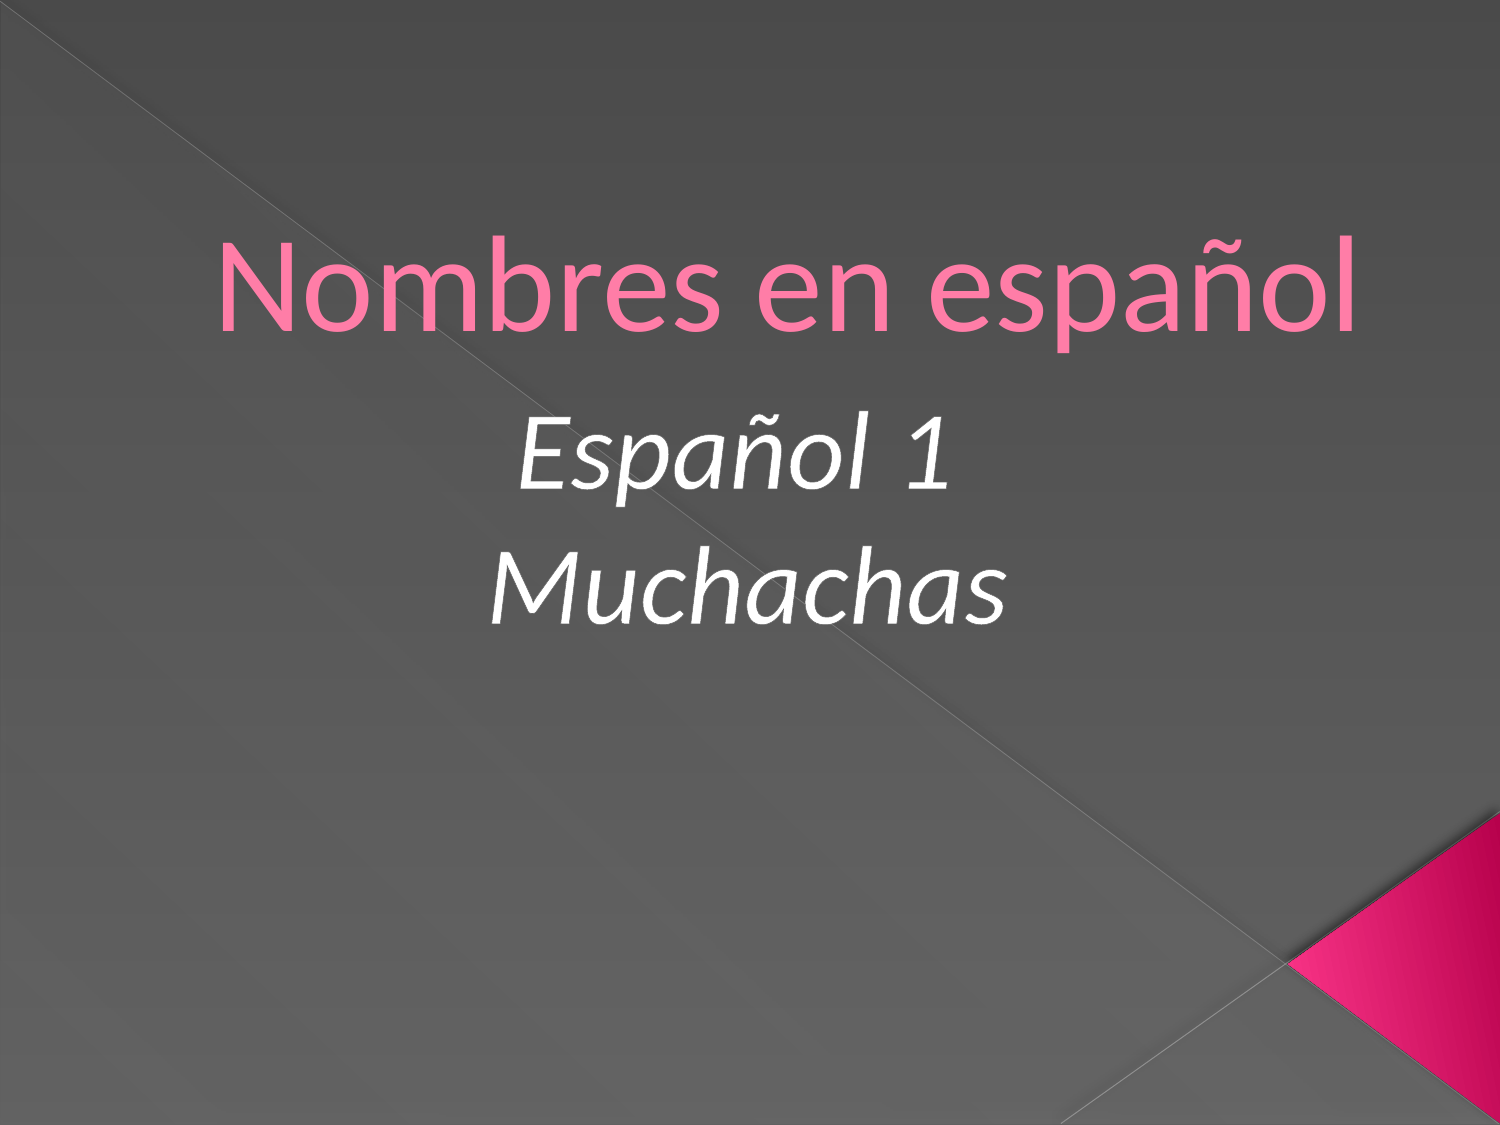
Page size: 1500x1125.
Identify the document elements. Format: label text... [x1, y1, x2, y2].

subtitle Español 1 Muchachas [88, 369, 1412, 657]
title Nombres en español [87, 125, 1411, 367]
